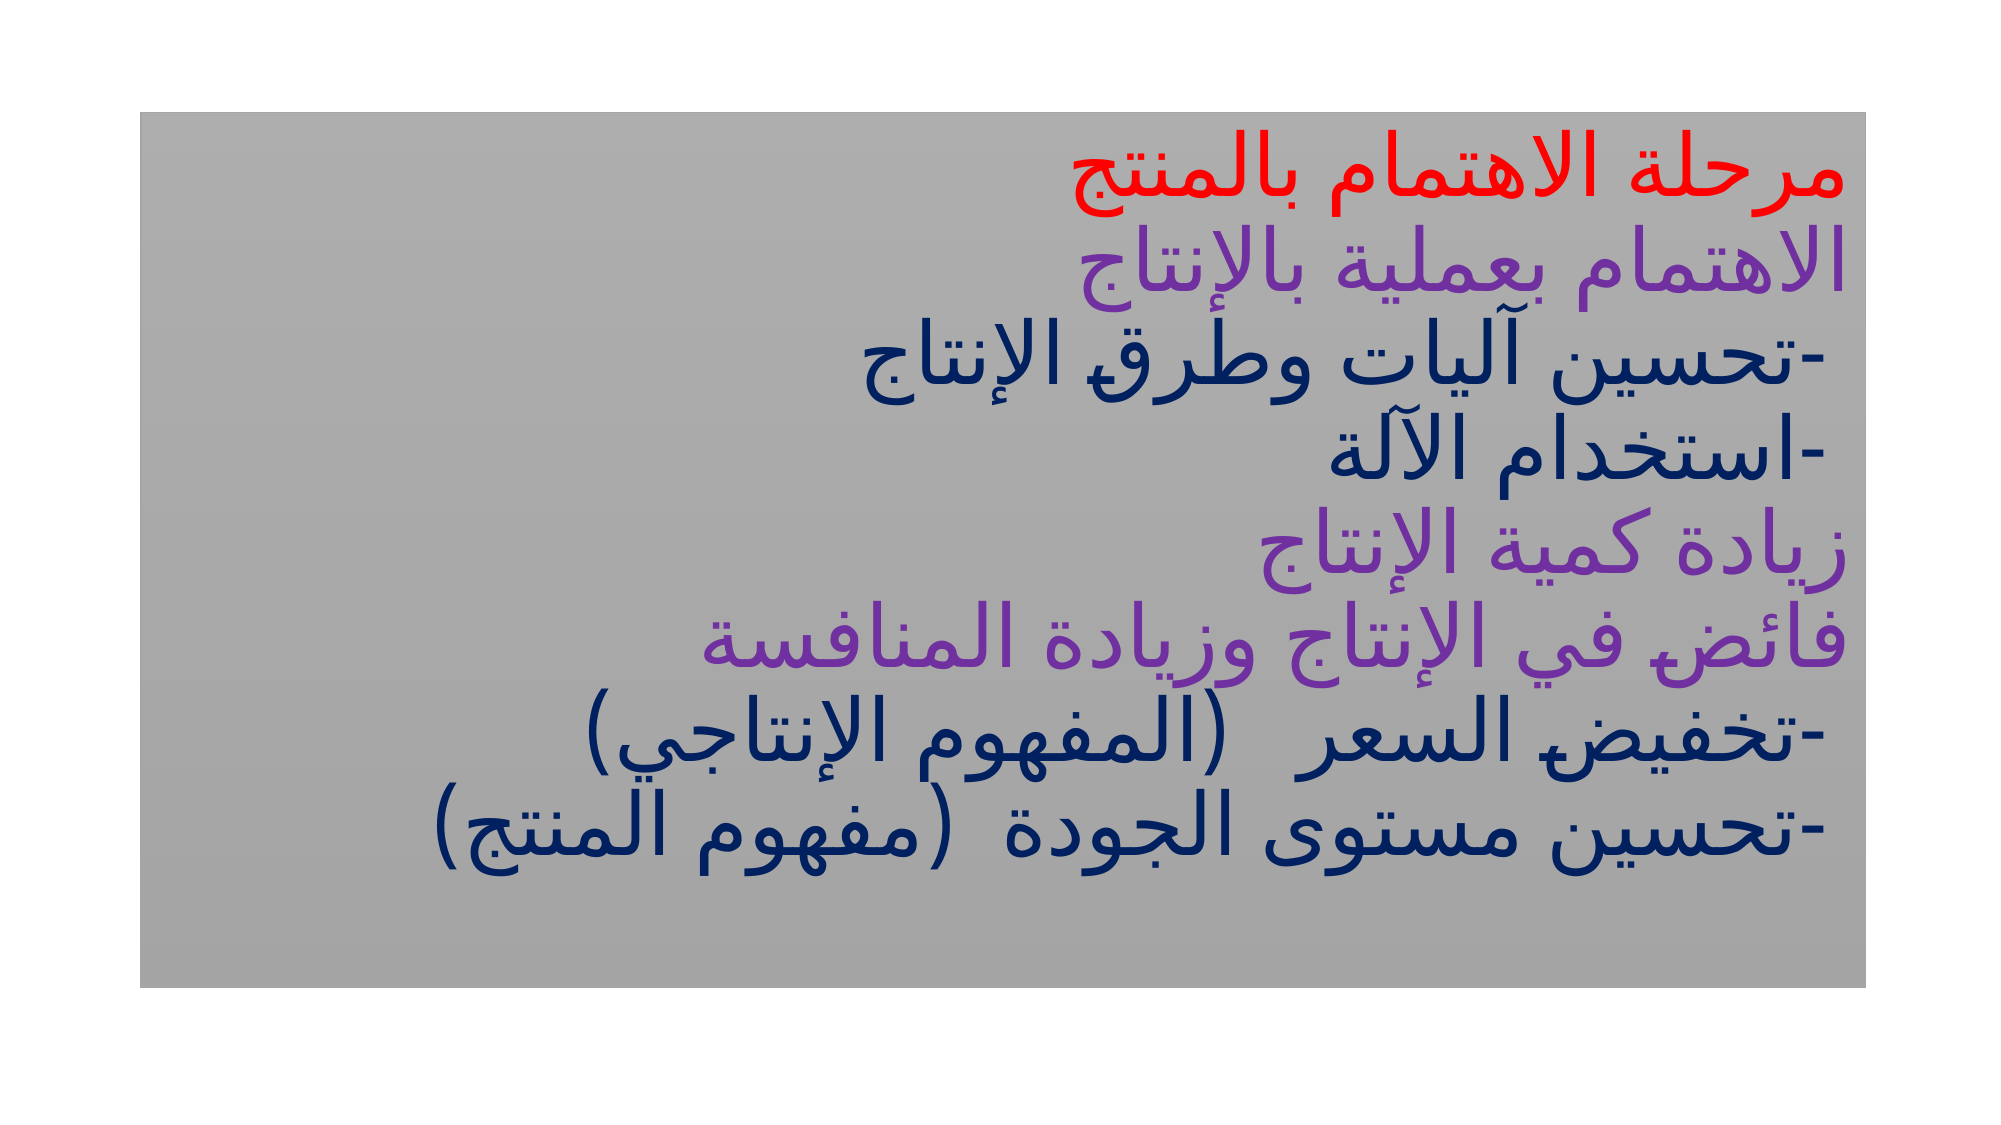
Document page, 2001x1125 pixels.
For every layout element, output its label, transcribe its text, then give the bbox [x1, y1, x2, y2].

title مرحلة الاهتمام بالمنتج الاهتمام بعملية بالإنتاج -تحسين آليات وطرق الإنتاج -استخدام الآلة زيادة كمية الإنتاج فائض في الإنتاج وزيادة المنافسة -تخفيض السعر (المفهوم الإنتاجي) -تحسين مستوى الجودة (مفهوم المنتج) [140, 112, 1866, 988]
